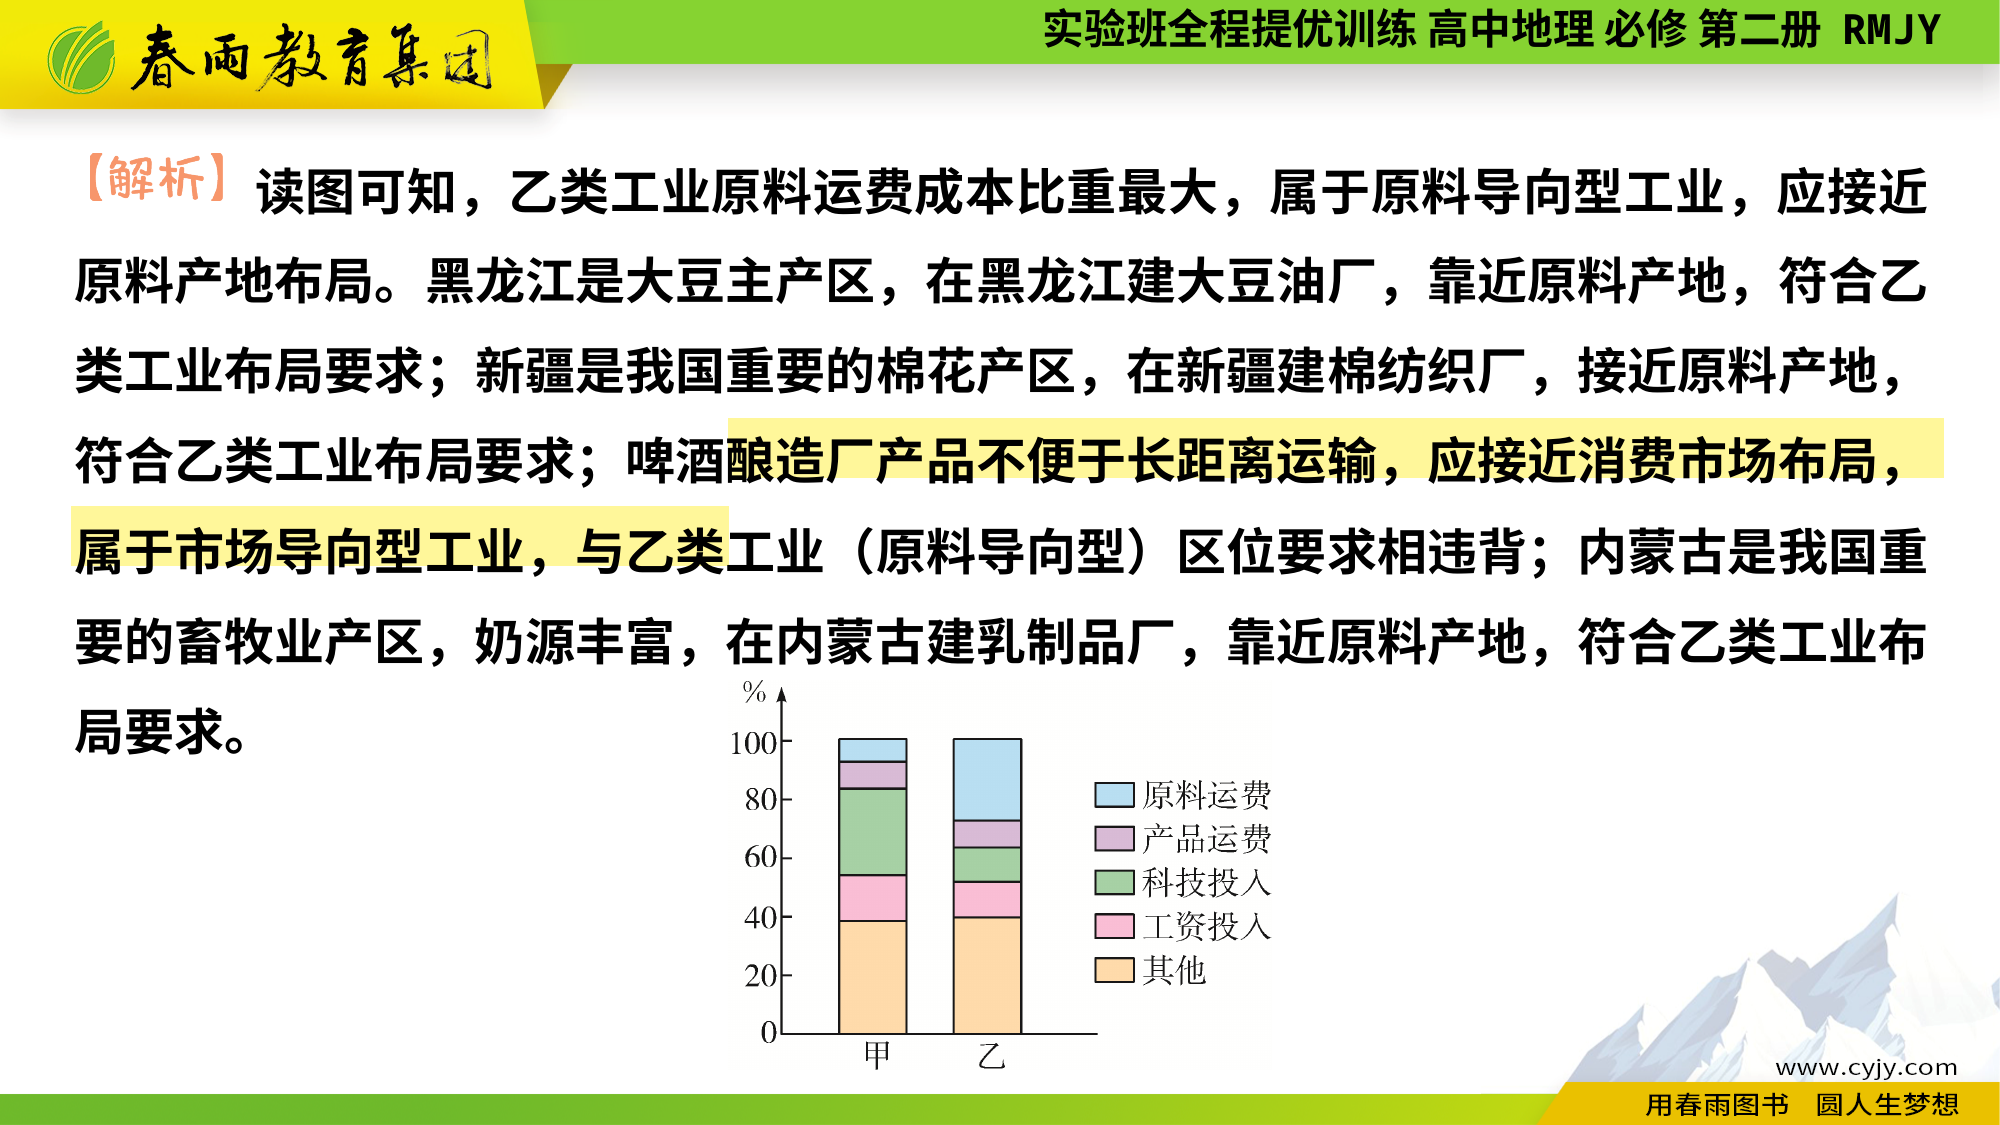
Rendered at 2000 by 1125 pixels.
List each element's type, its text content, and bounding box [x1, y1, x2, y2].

picture [0, 0, 2000, 1125]
list 读图可知，乙类工业原料运费成本比重最大，属于原料导向型工业，应接近原料产地布局。黑龙江是大豆主产区，在黑龙江建大豆油厂，靠近原料产地，符合乙类工业布局要求；新疆是我国重要的棉花产区，在新疆建棉纺织厂，接近原料产地，符合乙类工业布局要求；啤酒酿造厂产品不便于长距离运输，应接近消费市场布局，属于市场导向型工业，与乙类工业（原料导向型）区位要求相违背；内蒙古是我国重要的畜牧业产区，奶源丰富，在内蒙古建乳制品厂，靠近原料产地，符合乙类工业布局要求。 [59, 122, 1944, 774]
